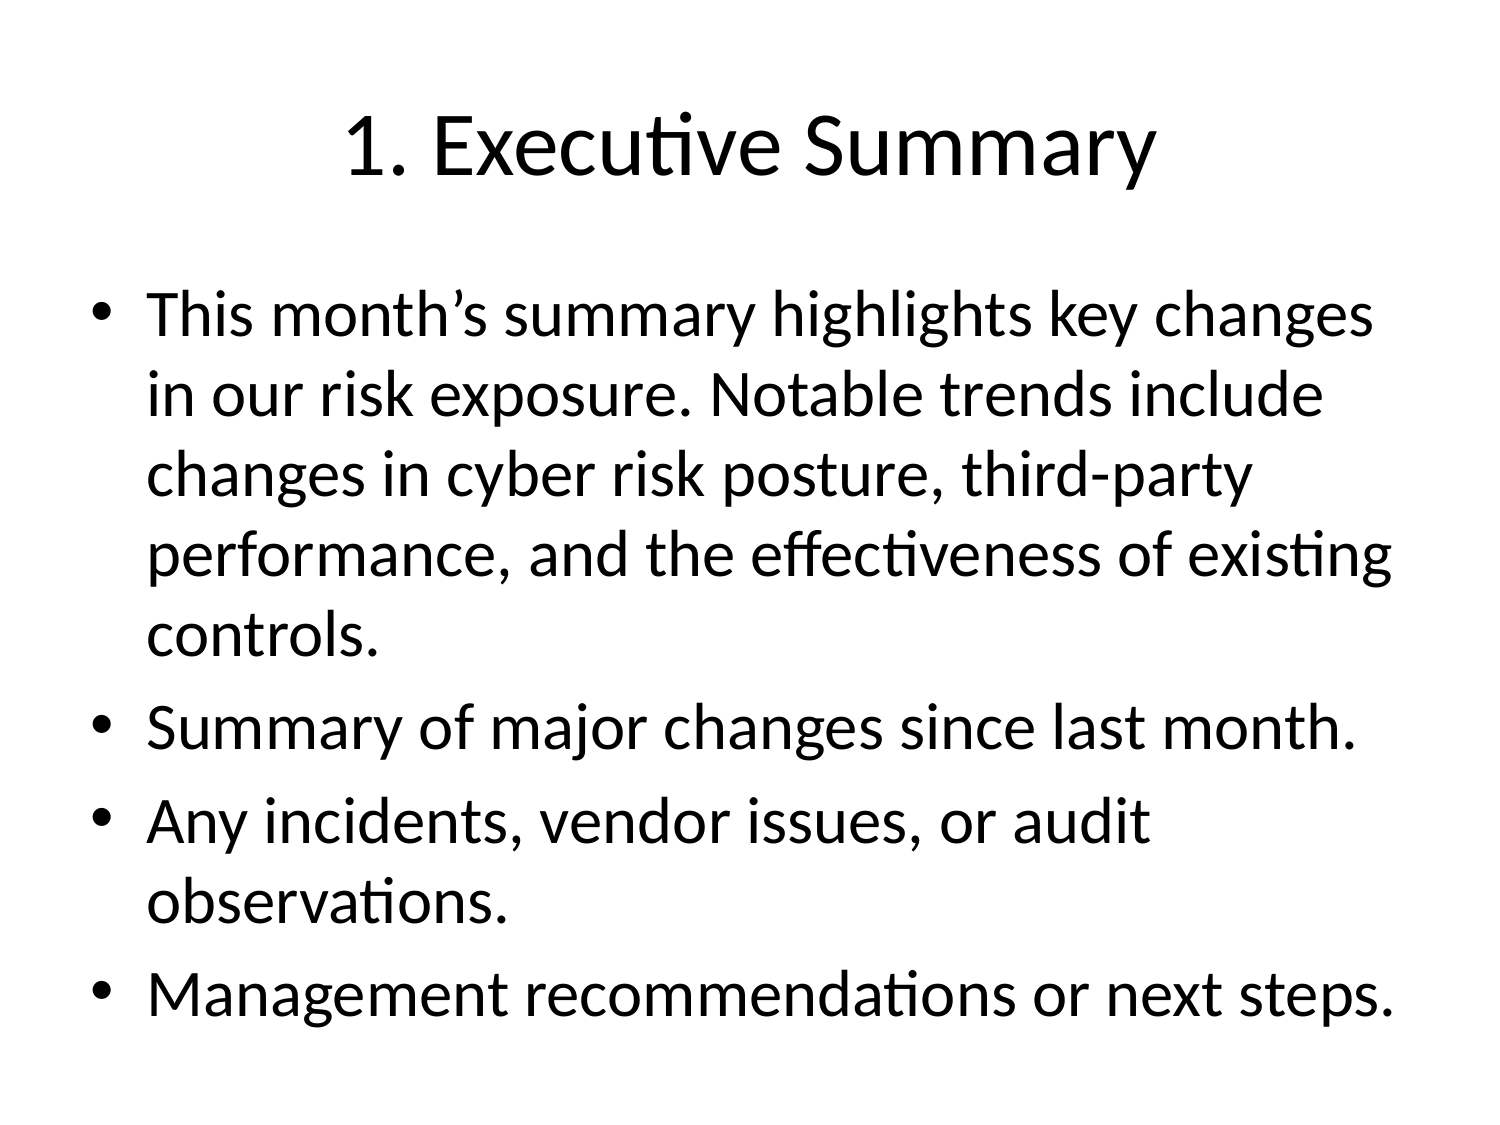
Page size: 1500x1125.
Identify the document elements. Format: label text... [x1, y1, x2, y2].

list This month’s summary highlights key changes in our risk exposure. Notable trends include changes in cyber risk posture, third-party performance, and the effectiveness of existing controls. Summary of major changes since last month. Any incidents, vendor issues, or audit observations. Management recommendations or next steps. [75, 262, 1425, 1005]
title 1. Executive Summary [75, 45, 1425, 233]
